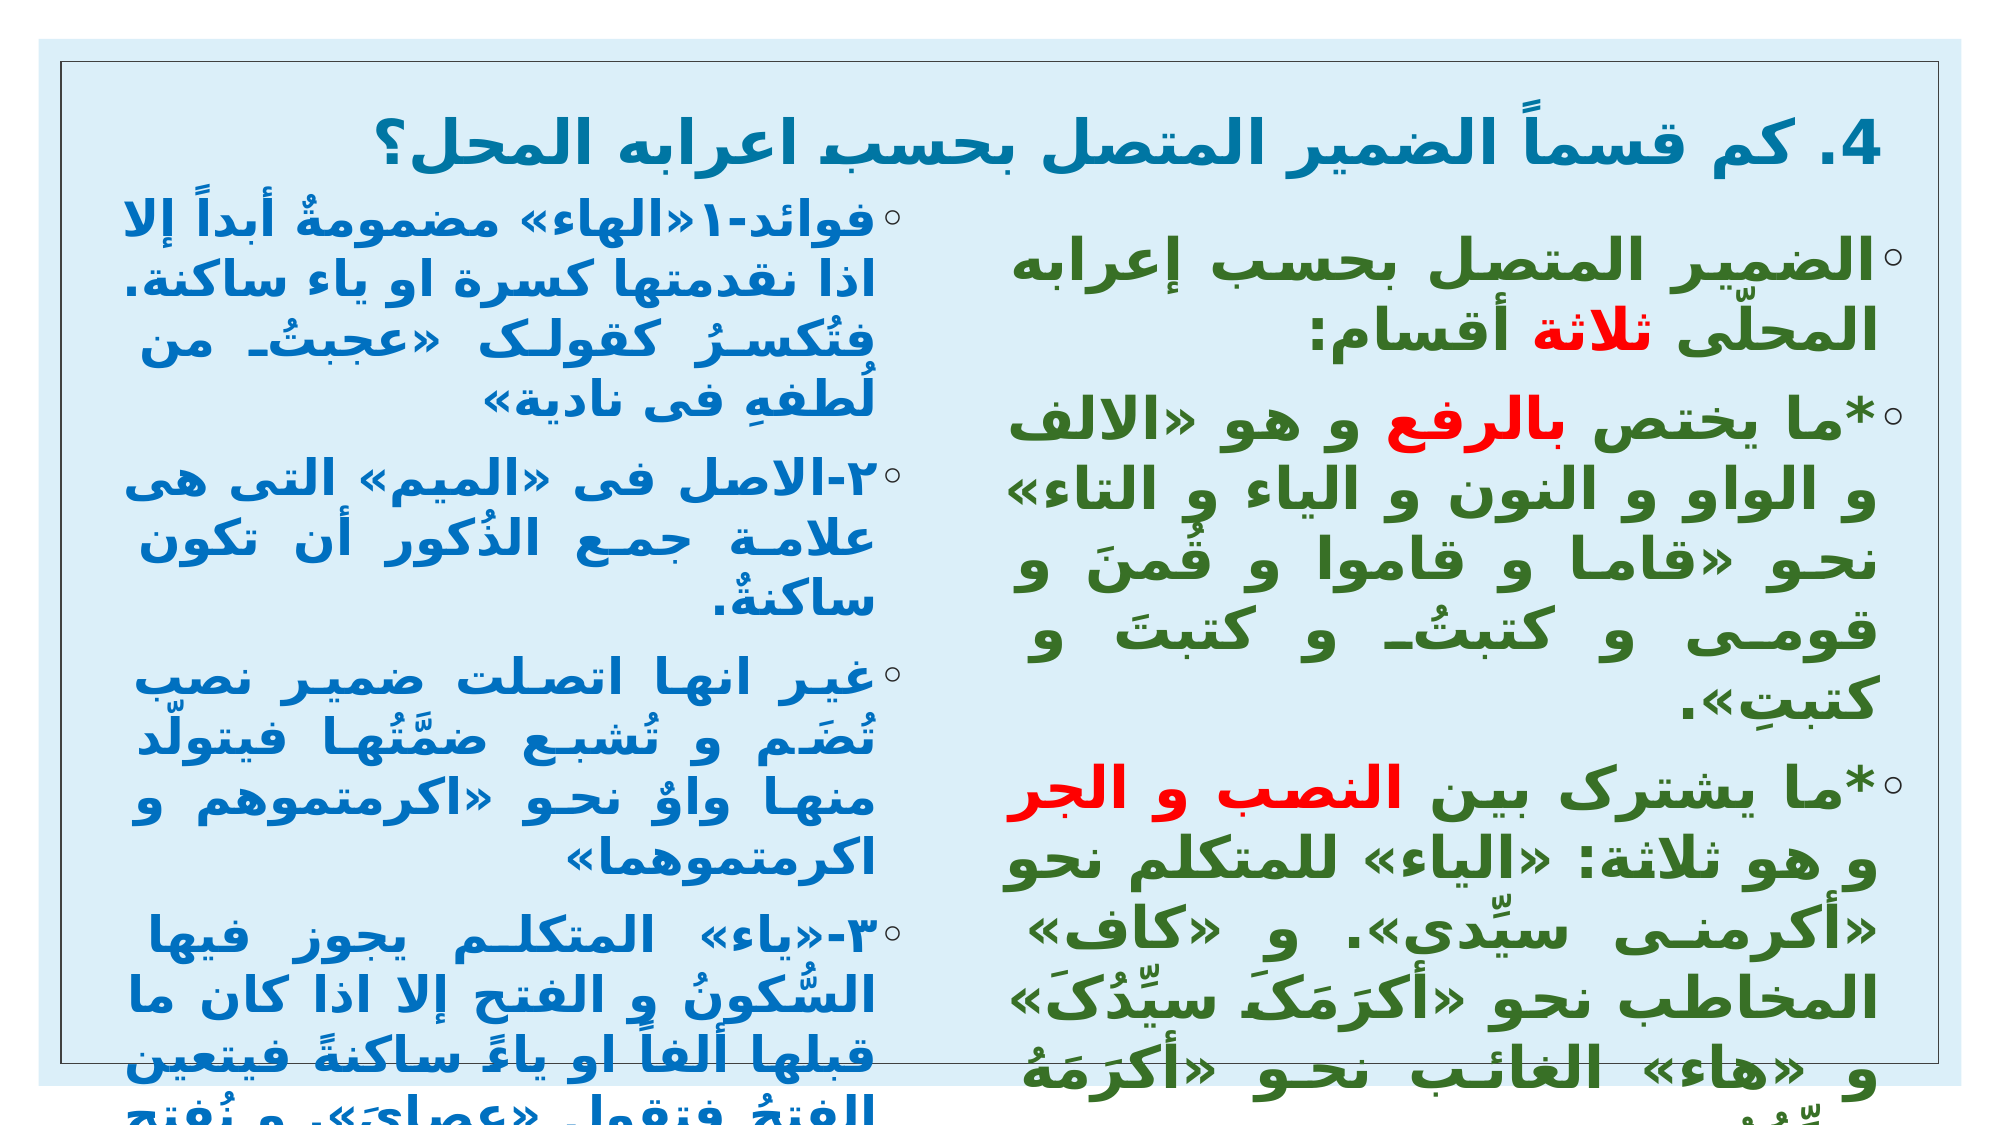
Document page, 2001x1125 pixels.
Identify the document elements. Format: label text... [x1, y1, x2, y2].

title 4. کم قسماً الضمیر المتصل بحسب اعرابه المحل؟ [248, 73, 1899, 215]
list الضمیر المتصل بحسب إعرابه المحلّی ثلاثة أقسام: *ما یختص بالرفع و هو «الالف و الواو و النون و الیاء و التاء» نحو «قاما و قاموا و قُمنَ و قومی و کتبتُ و کتبتَ و کتبتِ». *ما یشترک بین النصب و الجر و هو ثلاثة: «الیاء» للمتکلم نحو «أکرمنی سیِّدی». و «کاف» المخاطب نحو «أکرَمَکَ سیِّدُکَ» و «هاء» الغائب نحو «أکرَمَهُ سیِّدُهُ» *ما یشترک بین الرفع و النصب و الجر و هو «نا» نحو «ربّنا إننا سمعنا» [989, 214, 1926, 1039]
text_box فوائد-۱«الهاء» مضمومةٌ أبداً إلا اذا نقدمتها کسرة او یاء ساکنة. فتُکسرُ کقولک «عجبتُ من لُطفهِ فی نادیة» ۲-الاصل فی «المیم» التی هی علامة جمع الذُکور أن تکون ساکنةٌ. غیر انها اتصلت ضمیر نصب تُضَم و تُشبع ضمَّتُها فیتولّد منها واوٌ نحو «اکرمتموهم و اکرمتموهما» ۳-«یاء» المتکلم یجوز فیها السُّکونُ و الفتح إلا اذا کان ما قبلها ألفاً او یاءً ساکنةً فیتعین الفتحُ فتقول «عصایَ». و نُفتح فی مثل هذه الحال رفعا للالتقاء الساکنین. اذا اتَّصلت «الی و لدی و علی» بضمیرٍ أُبدلت الالف فیهنَّ یاء ساکنةٌ فیُقال «الیک و علیهم و لدیکُم» [107, 179, 923, 1125]
